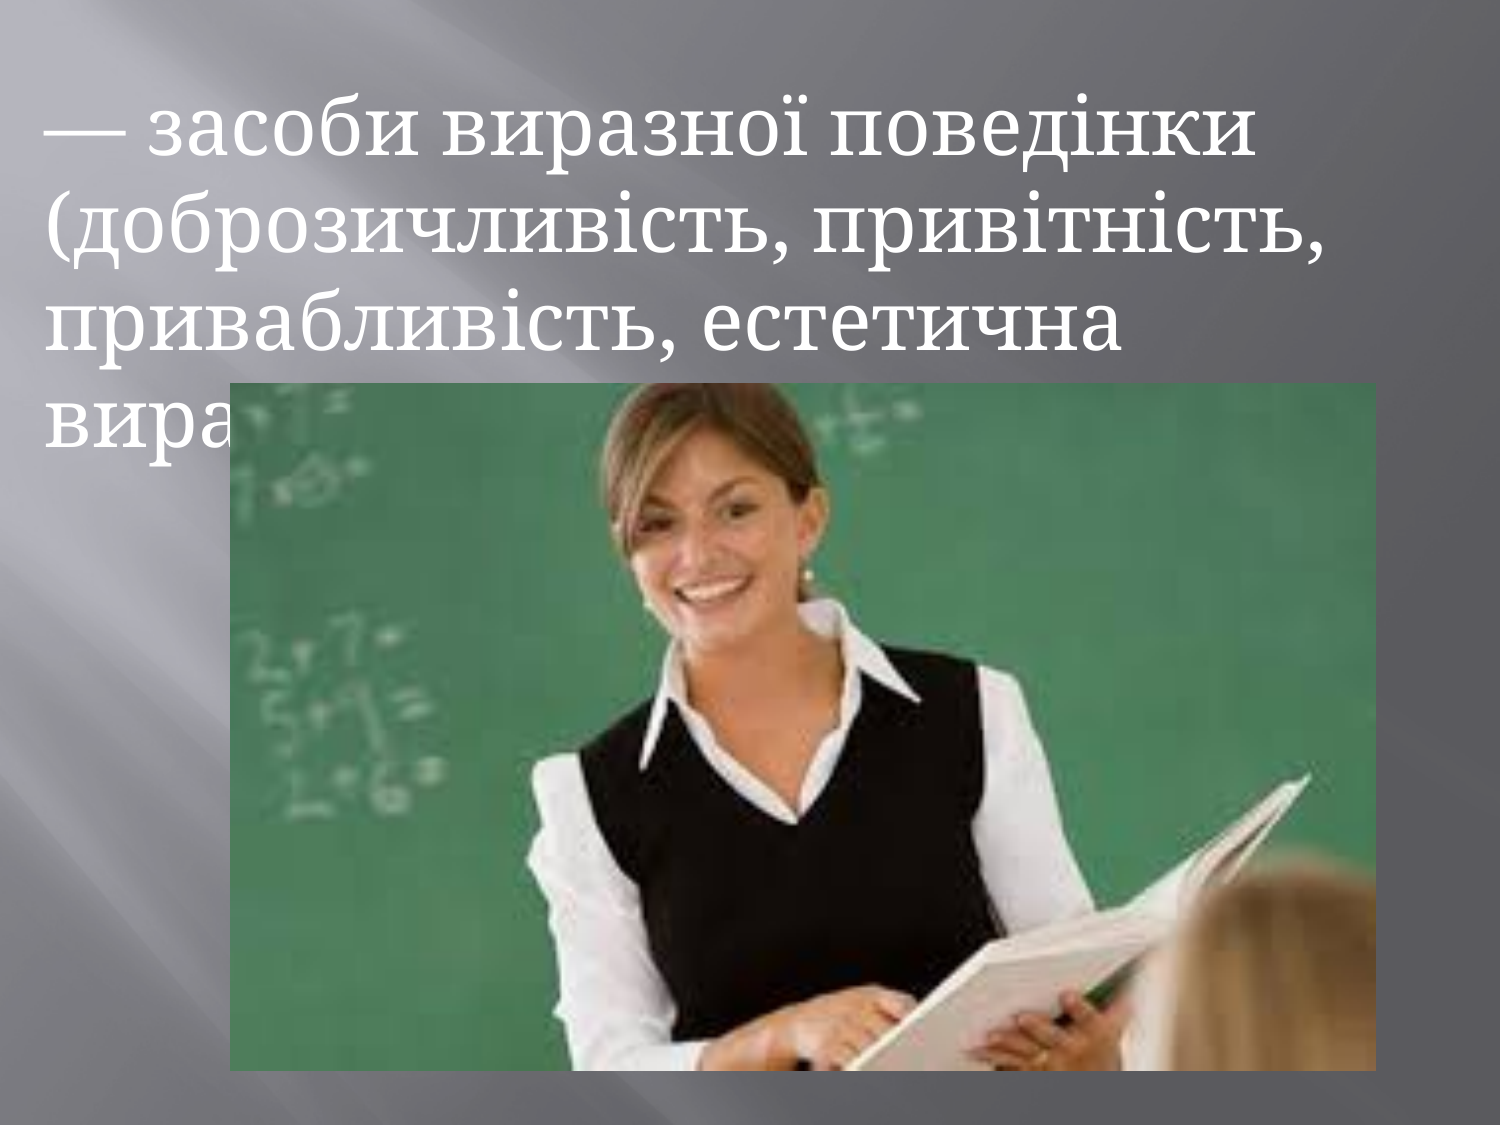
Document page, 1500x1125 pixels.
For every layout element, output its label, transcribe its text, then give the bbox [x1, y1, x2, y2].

list — засоби виразної поведінки (доброзичливість, привітність, привабливість, естетична виразність та ін.). [29, 66, 1500, 1005]
picture [229, 382, 1377, 1071]
